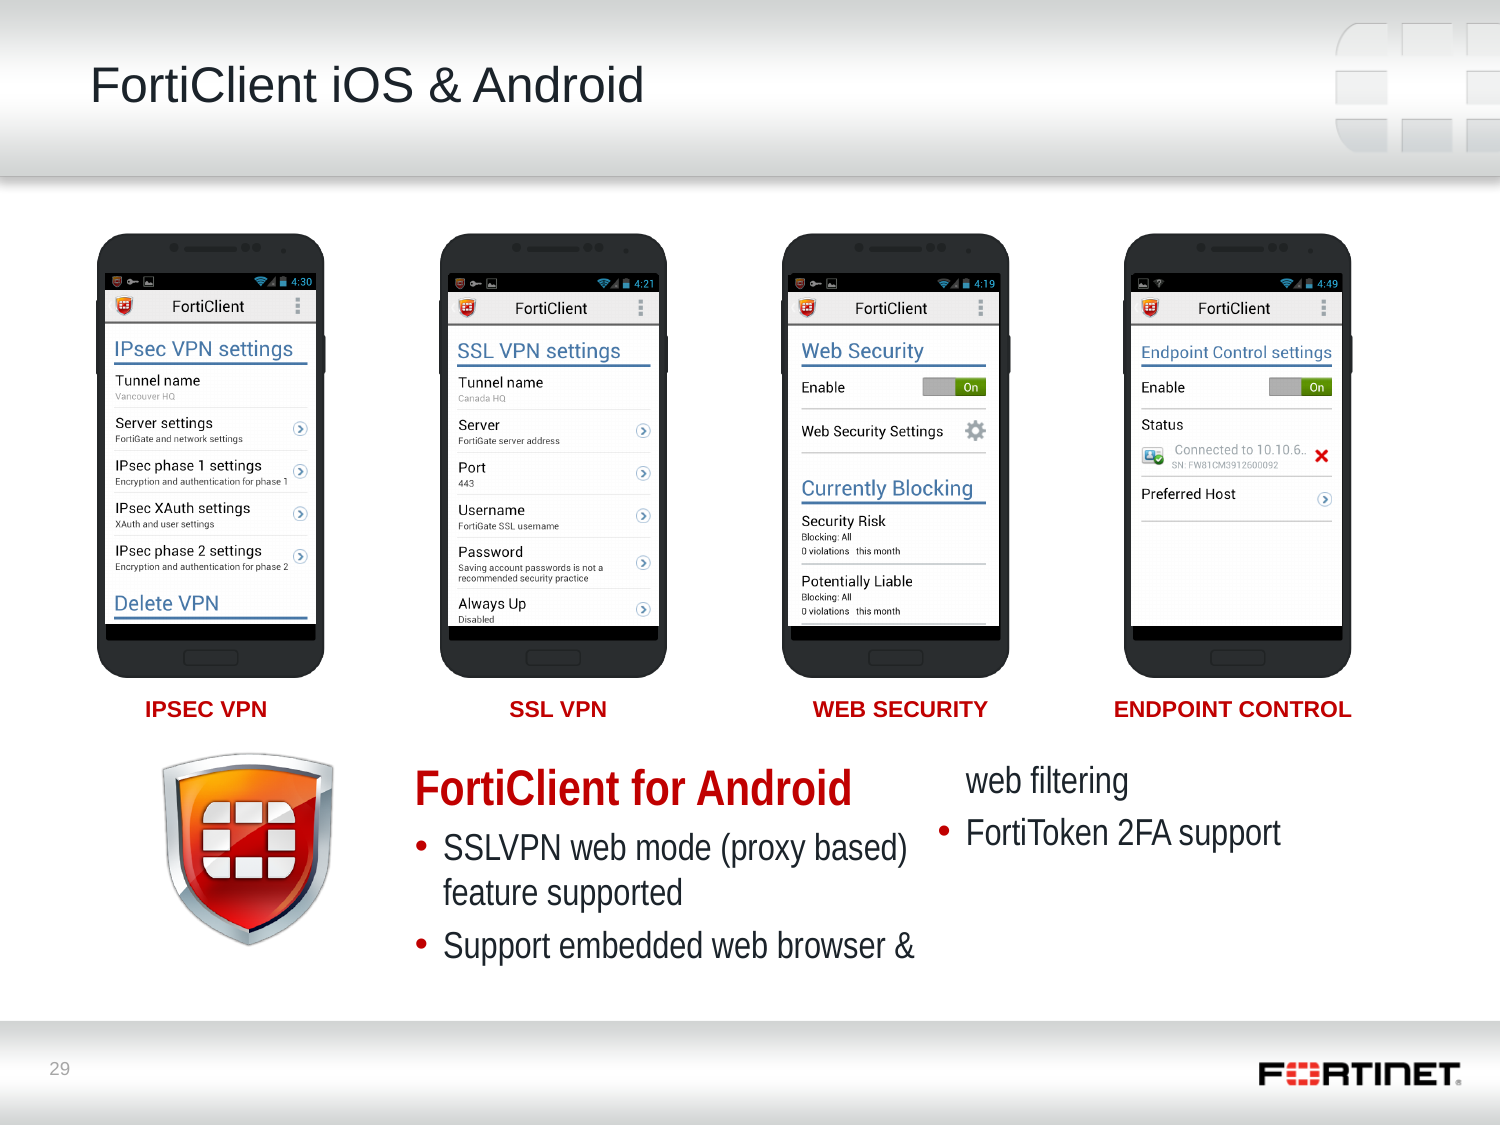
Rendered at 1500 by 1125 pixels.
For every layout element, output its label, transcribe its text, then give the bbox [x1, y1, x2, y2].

text_box ENDPOINT CONTROL [1082, 686, 1383, 729]
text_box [776, 227, 1018, 687]
text_box SSL VPN [408, 686, 709, 729]
title FortiClient iOS & Android [75, 45, 1425, 138]
text_box IPSEC VPN [56, 686, 357, 729]
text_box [434, 227, 675, 687]
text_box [91, 227, 333, 687]
text_box WEB SECURITY [750, 686, 1051, 729]
list FortiClient for Android SSLVPN web mode (proxy based) feature supported Support embedded web browser & web filtering FortiToken 2FA support [399, 748, 1475, 947]
picture [0, 0, 1500, 1125]
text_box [1118, 227, 1360, 687]
